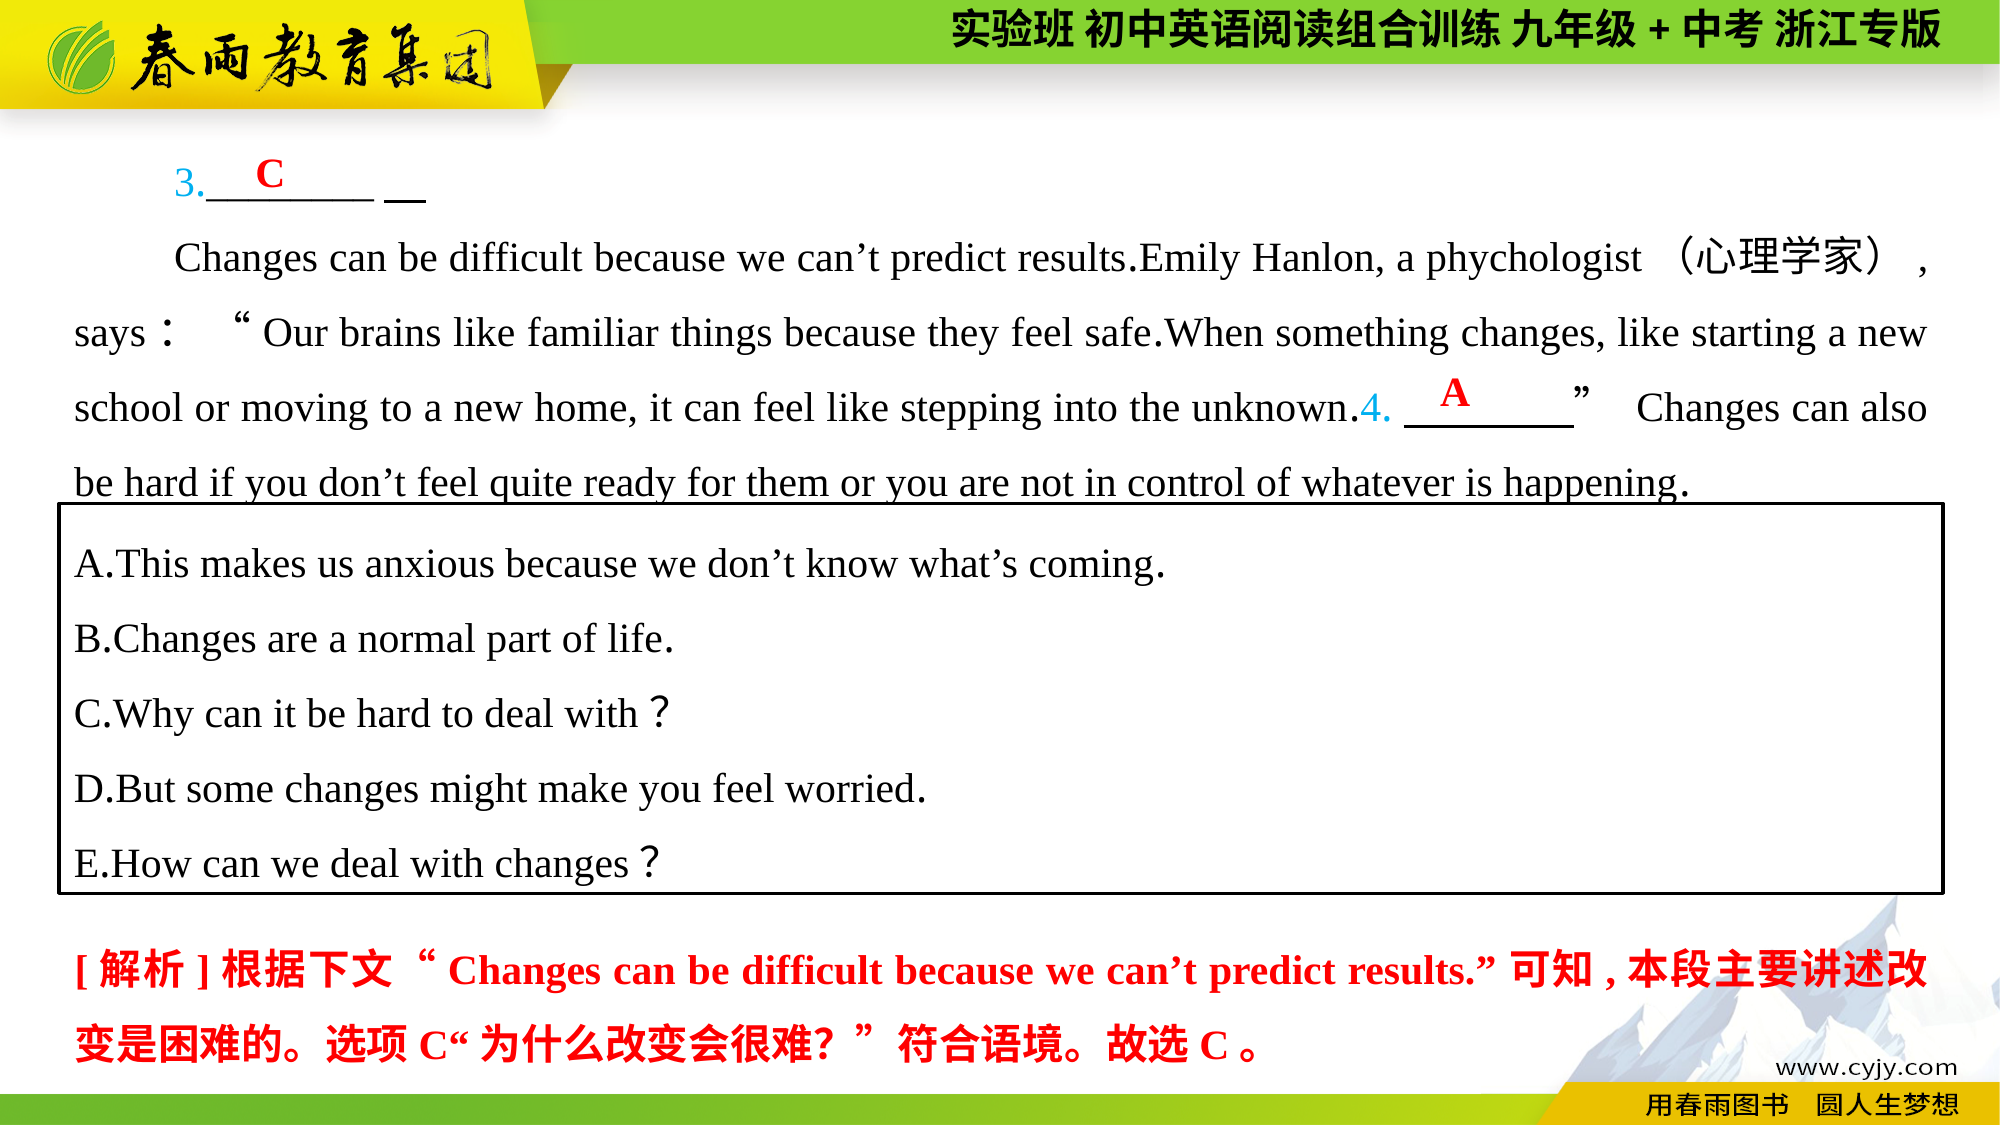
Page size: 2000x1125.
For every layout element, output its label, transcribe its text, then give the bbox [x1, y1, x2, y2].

picture [0, 0, 2000, 1125]
text_box C [240, 138, 301, 204]
list 3.________ Changes can be difficult because we can’t predict results.Emily Hanlon, a phychologist（心理学家）, says： “Our brains like familiar things because they feel safe.When something changes, like starting a new school or moving to a new home, it can feel like stepping into the unknown.4. ” Changes can also be hard if you don’t feel quite ready for them or you are not in control of whatever is happening. [59, 122, 1944, 503]
text_box [解析]根据下文“Changes can be difficult because we can’t predict results.”可知,本段主要讲述改变是困难的。选项C“为什么改变会很难？”符合语境。故选C。 [59, 910, 1944, 1076]
text_box A [1425, 357, 1486, 422]
text_box A.This makes us anxious because we don’t know what’s coming. B.Changes are a normal part of life. C.Why can it be hard to deal with？ D.But some changes might make you feel worried. E.How can we deal with changes？ [58, 503, 1944, 894]
